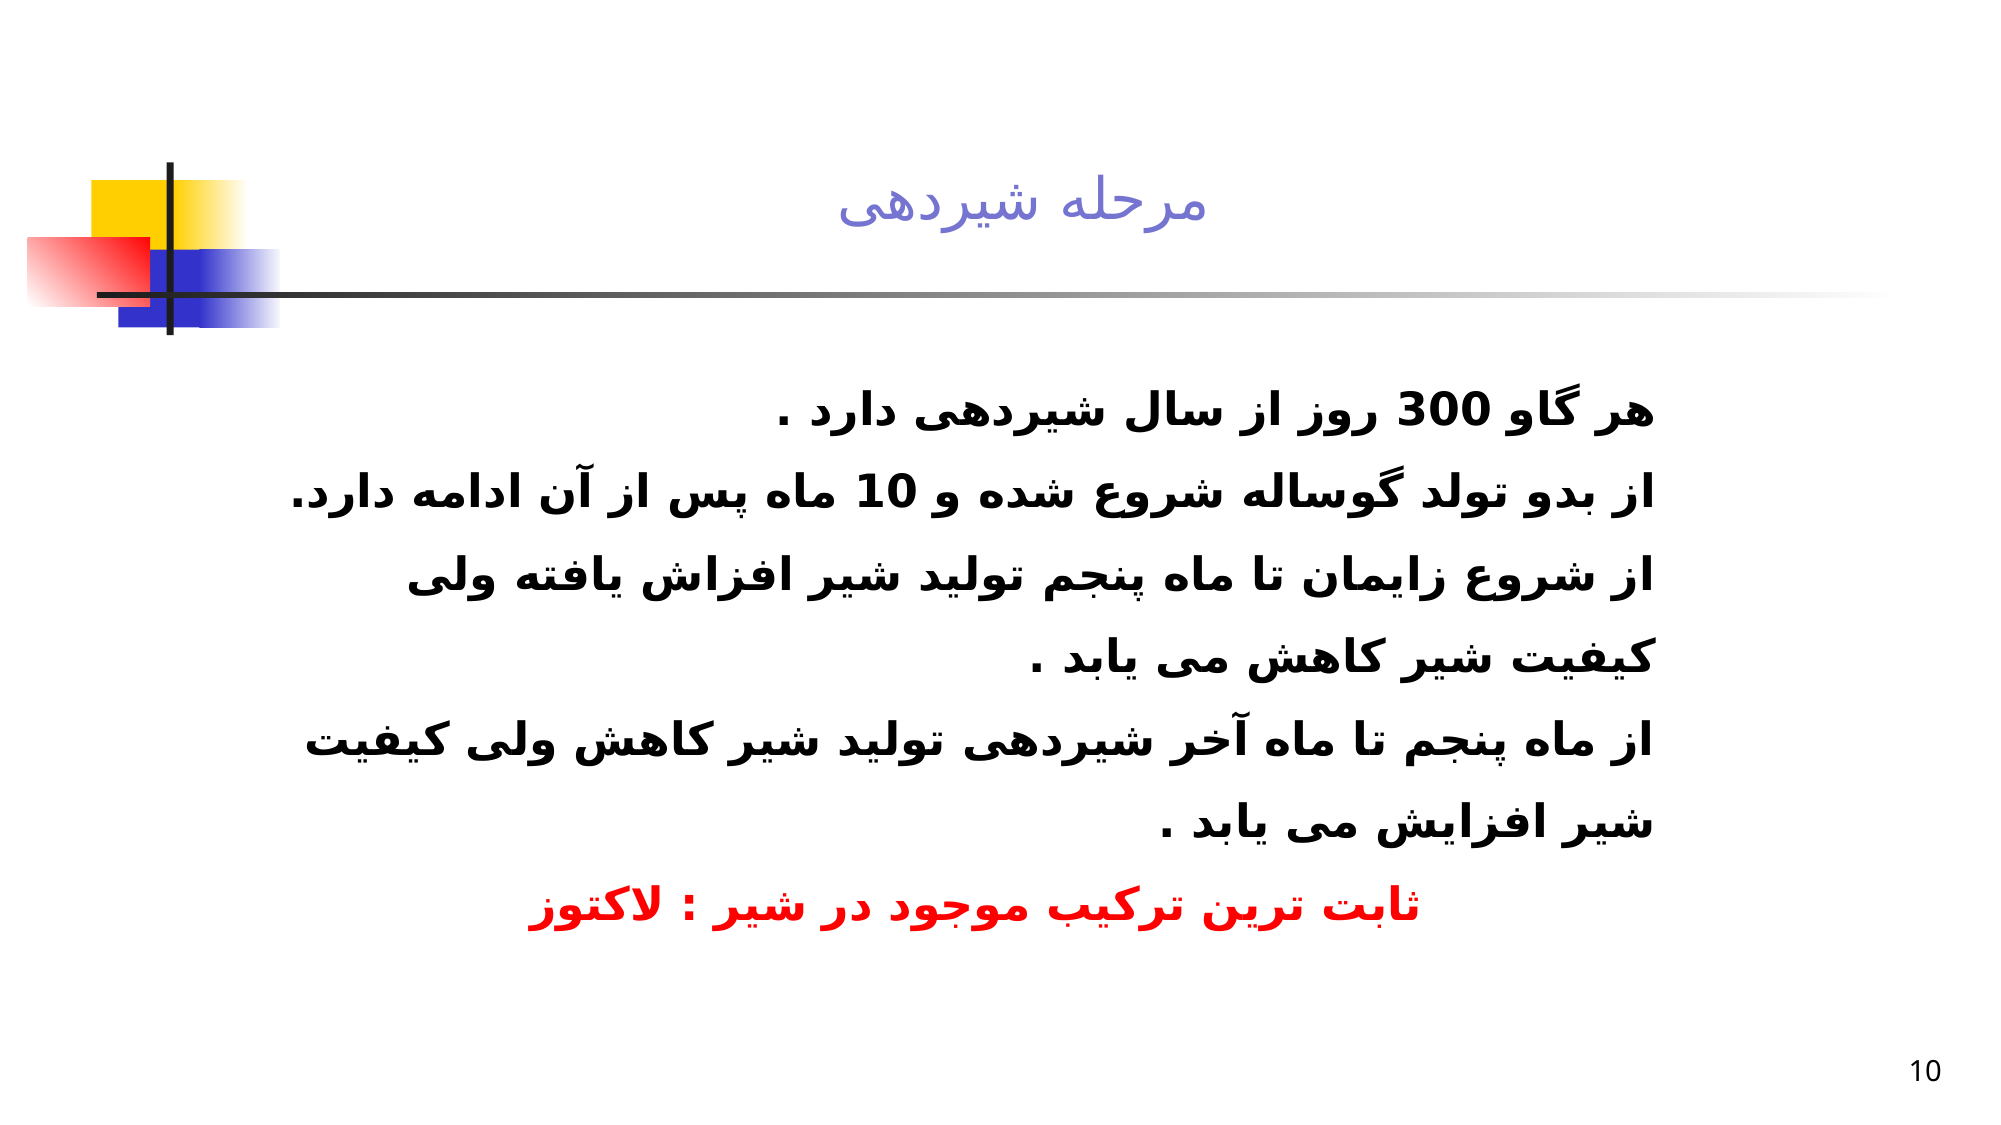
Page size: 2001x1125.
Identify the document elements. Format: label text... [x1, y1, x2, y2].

slide_number 10 [1540, 1023, 1958, 1100]
text_box هر گاو 300 روز از سال شیردهی دارد . از بدو تولد گوساله شروع شده و 10 ماه پس از آن ادامه دارد. از شروع زایمان تا ماه پنجم تولید شیر افزاش یافته ولی کیفیت شیر کاهش می یابد . از ماه پنجم تا ماه آخر شیردهی تولید شیر کاهش ولی کیفیت شیر افزایش می یابد . ثابت ترین ترکیب موجود در شیر : لاکتوز [250, 344, 1672, 1020]
title مرحله شیردهی [181, 143, 1886, 240]
